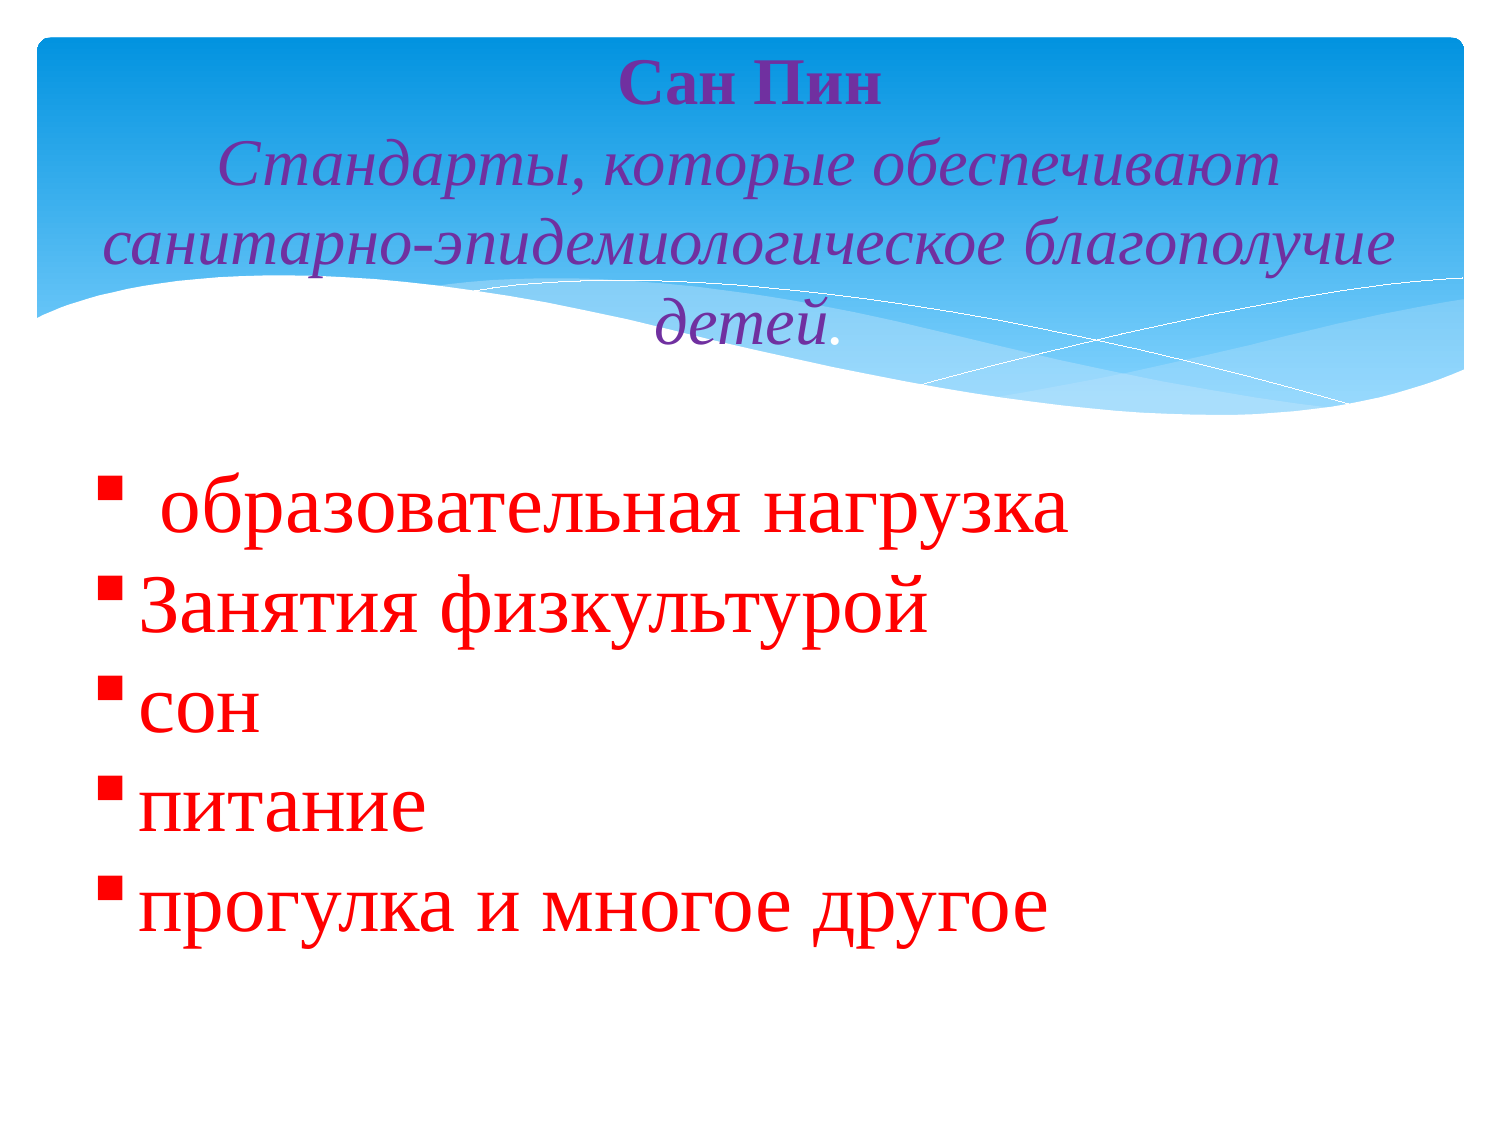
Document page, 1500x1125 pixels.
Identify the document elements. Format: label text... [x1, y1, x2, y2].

text_box образовательная нагрузка Занятия физкультурой сон питание прогулка и многое другое [76, 441, 1270, 956]
title Сан Пин Стандарты, которые обеспечивают санитарно-эпидемиологическое благополучие детей. [75, 55, 1425, 261]
